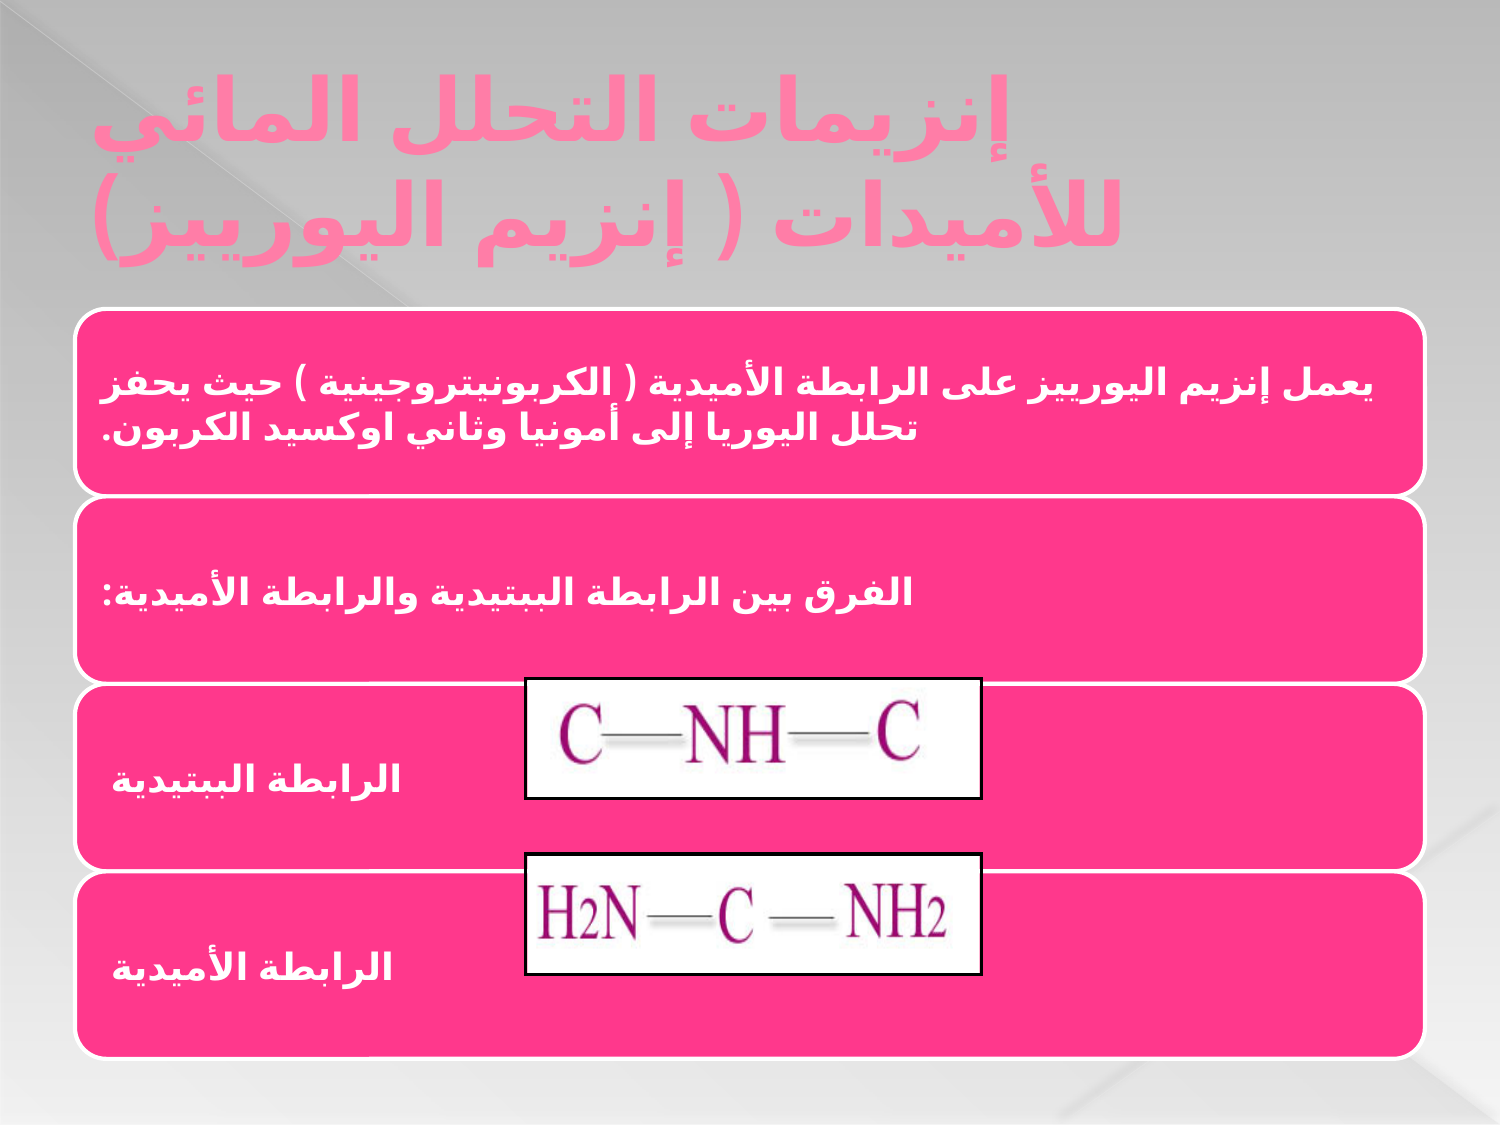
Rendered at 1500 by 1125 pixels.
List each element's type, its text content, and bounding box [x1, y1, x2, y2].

title إنزيمات التحلل المائي للأميدات ( إنزيم اليورييز) [75, 43, 1425, 274]
picture [527, 855, 980, 973]
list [74, 308, 1426, 1060]
picture [527, 679, 980, 797]
